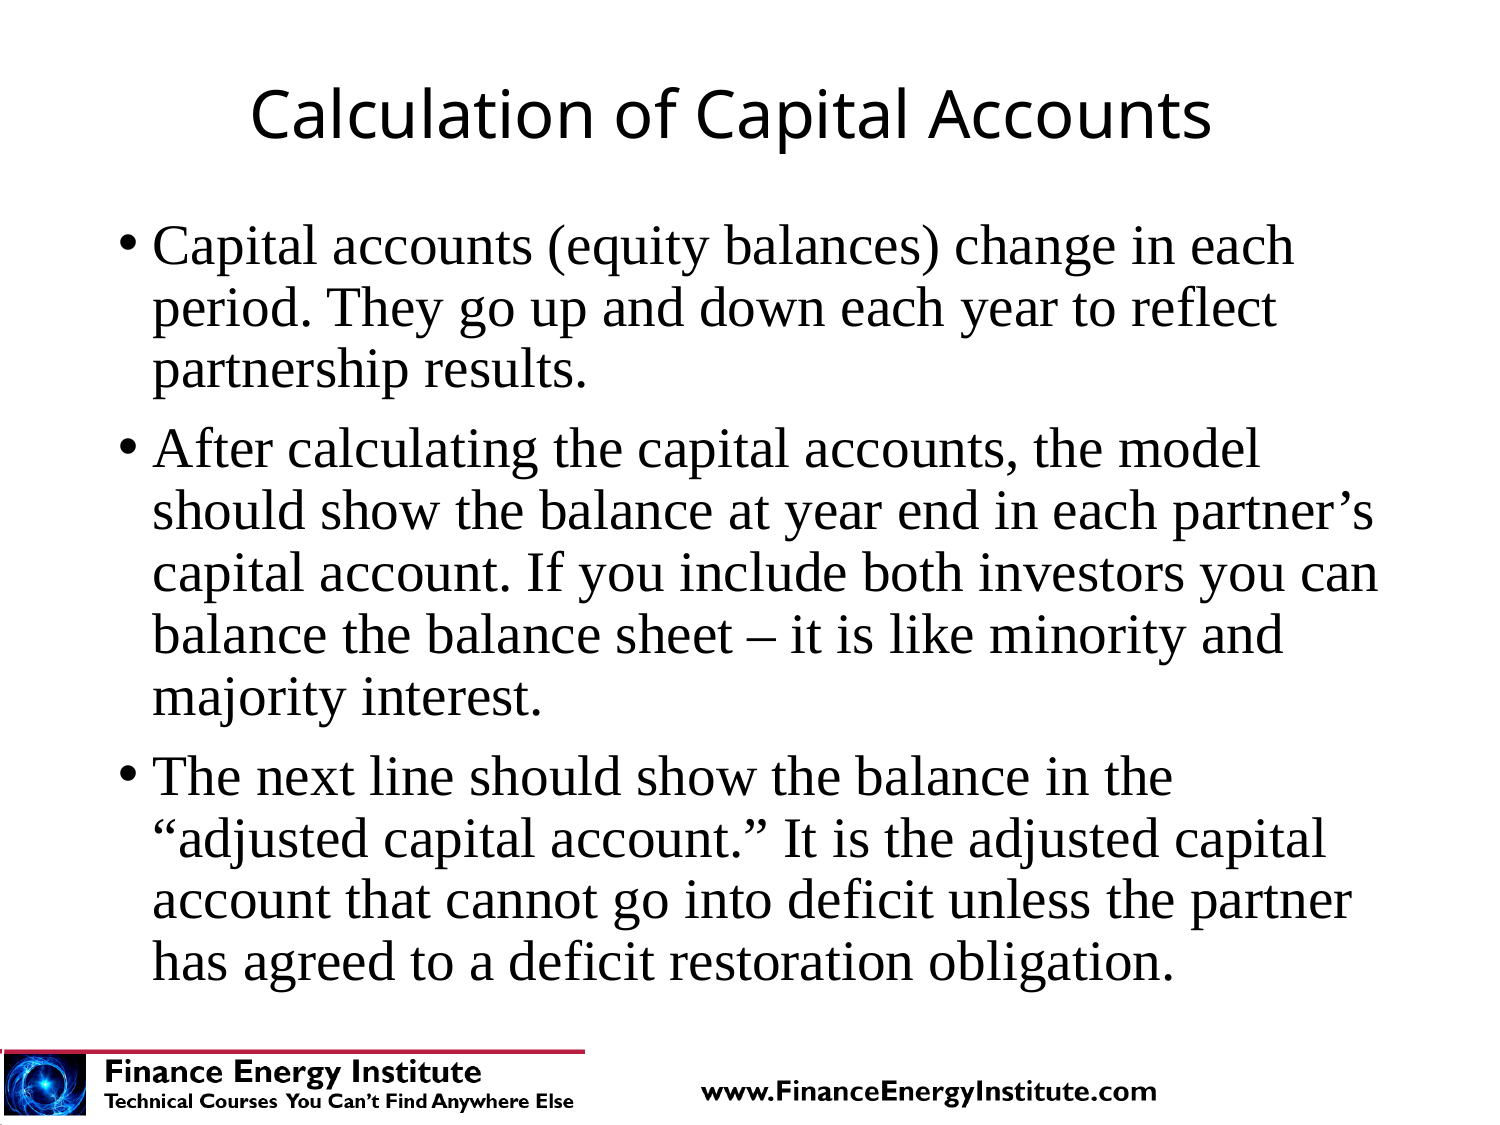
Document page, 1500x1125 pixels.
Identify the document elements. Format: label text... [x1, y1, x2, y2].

title Calculation of Capital Accounts [103, 59, 1361, 174]
list Capital accounts (equity balances) change in each period. They go up and down each year to reflect partnership results. After calculating the capital accounts, the model should show the balance at year end in each partner’s capital account. If you include both investors you can balance the balance sheet – it is like minority and majority interest. The next line should show the balance in the “adjusted capital account.” It is the adjusted capital account that cannot go into deficit unless the partner has agreed to a deficit restoration obligation. [103, 207, 1400, 1014]
picture [696, 1074, 1166, 1112]
picture [0, 1042, 585, 1125]
